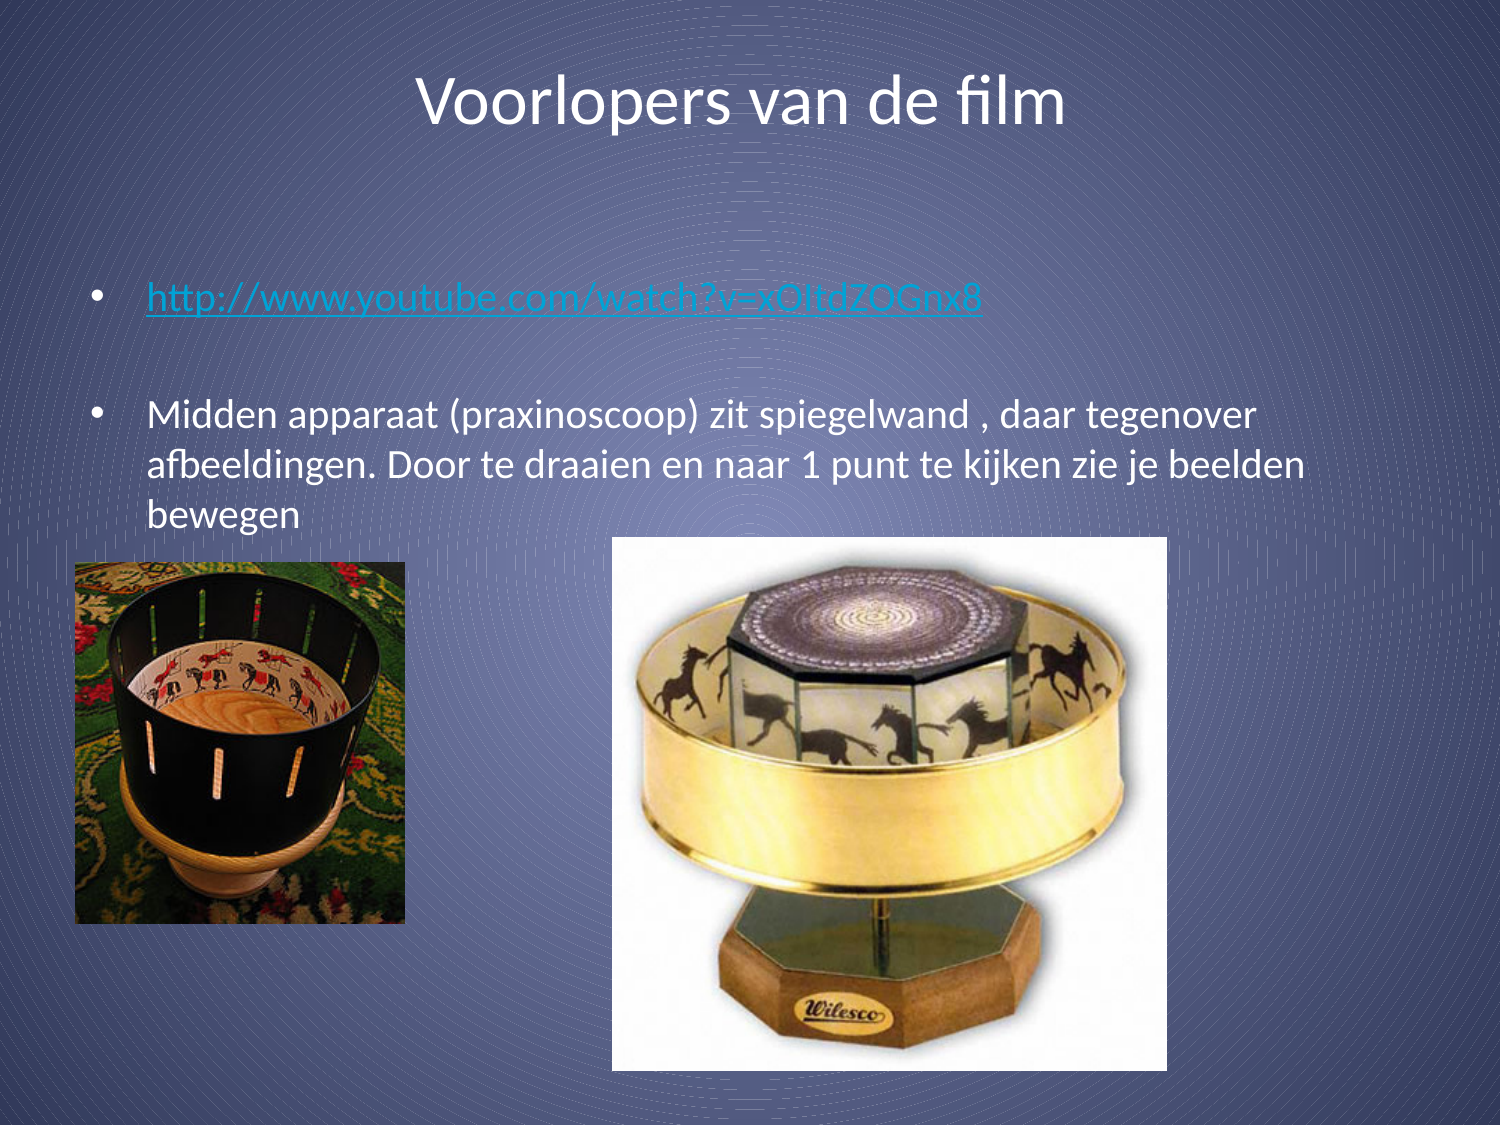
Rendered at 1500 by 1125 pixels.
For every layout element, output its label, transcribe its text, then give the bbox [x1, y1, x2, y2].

picture [612, 537, 1167, 1072]
picture [74, 562, 406, 925]
title Voorlopers van de film [75, 45, 1425, 233]
list http://www.youtube.com/watch?v=xOItdZOGnx8 Midden apparaat (praxinoscoop) zit spiegelwand , daar tegenover afbeeldingen. Door te draaien en naar 1 punt te kijken zie je beelden bewegen [75, 262, 1425, 1005]
